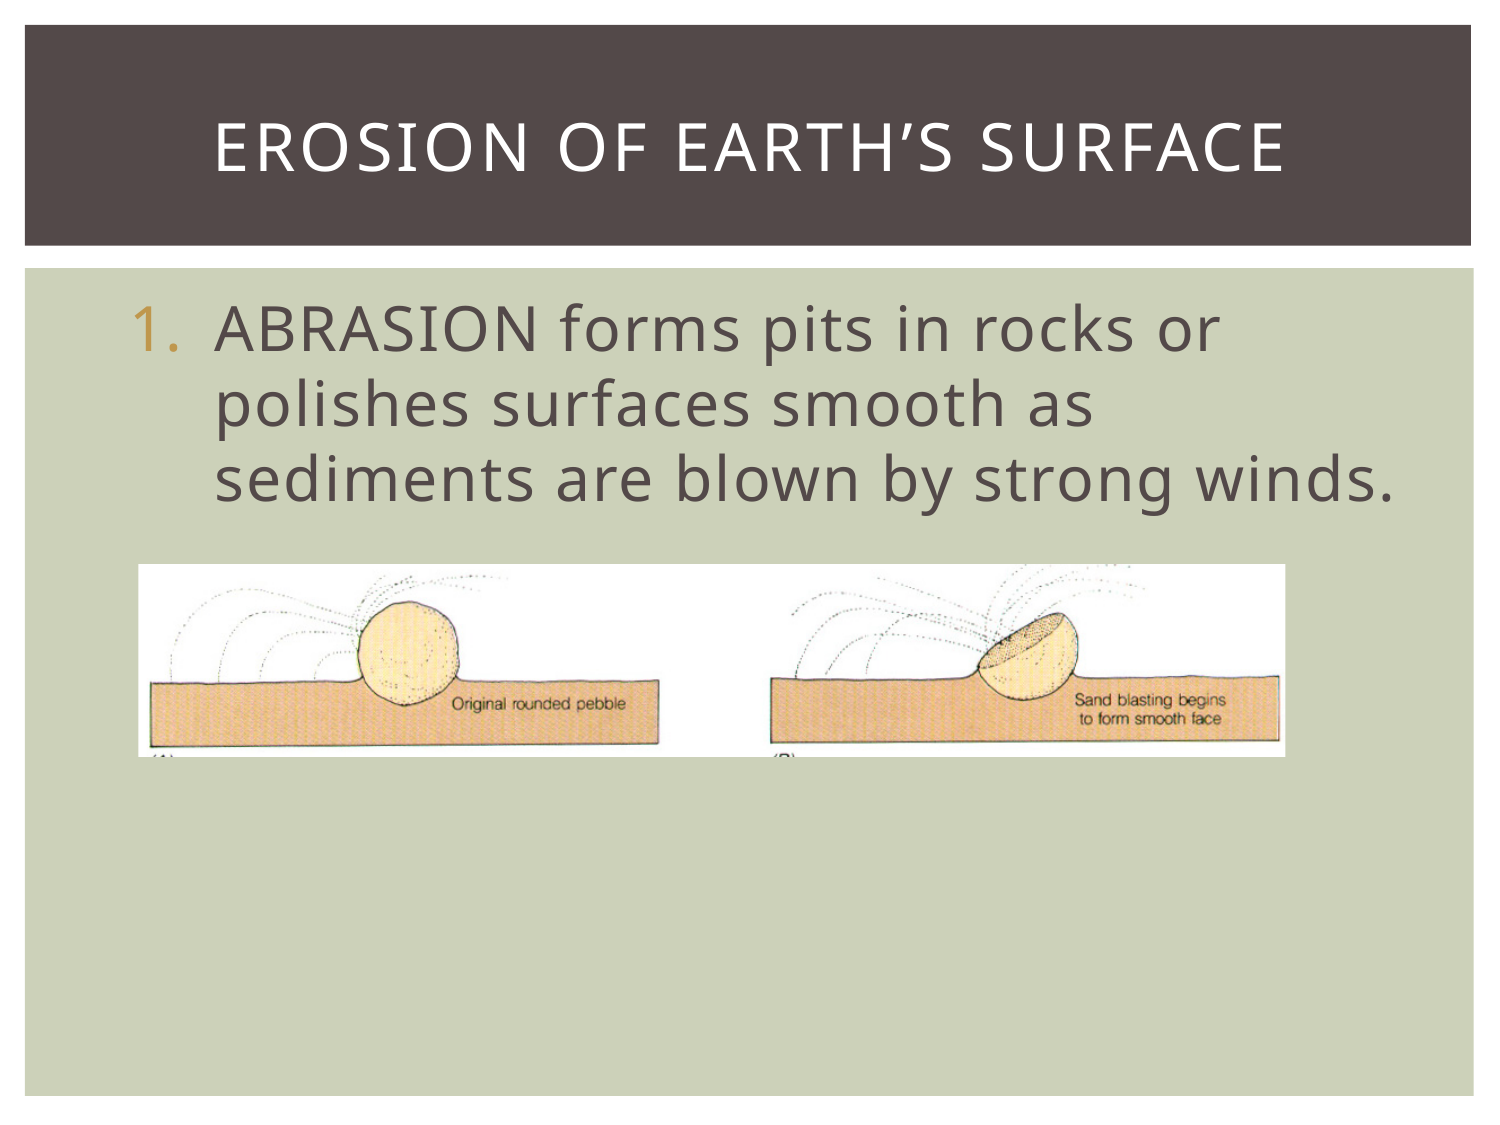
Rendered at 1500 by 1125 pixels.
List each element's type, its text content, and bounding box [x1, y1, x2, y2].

title Erosion of earth’s surface [62, 58, 1438, 232]
picture [138, 564, 1286, 757]
list ABRASION forms pits in rocks or polishes surfaces smooth as sediments are blown by strong winds. [62, 281, 1442, 1005]
